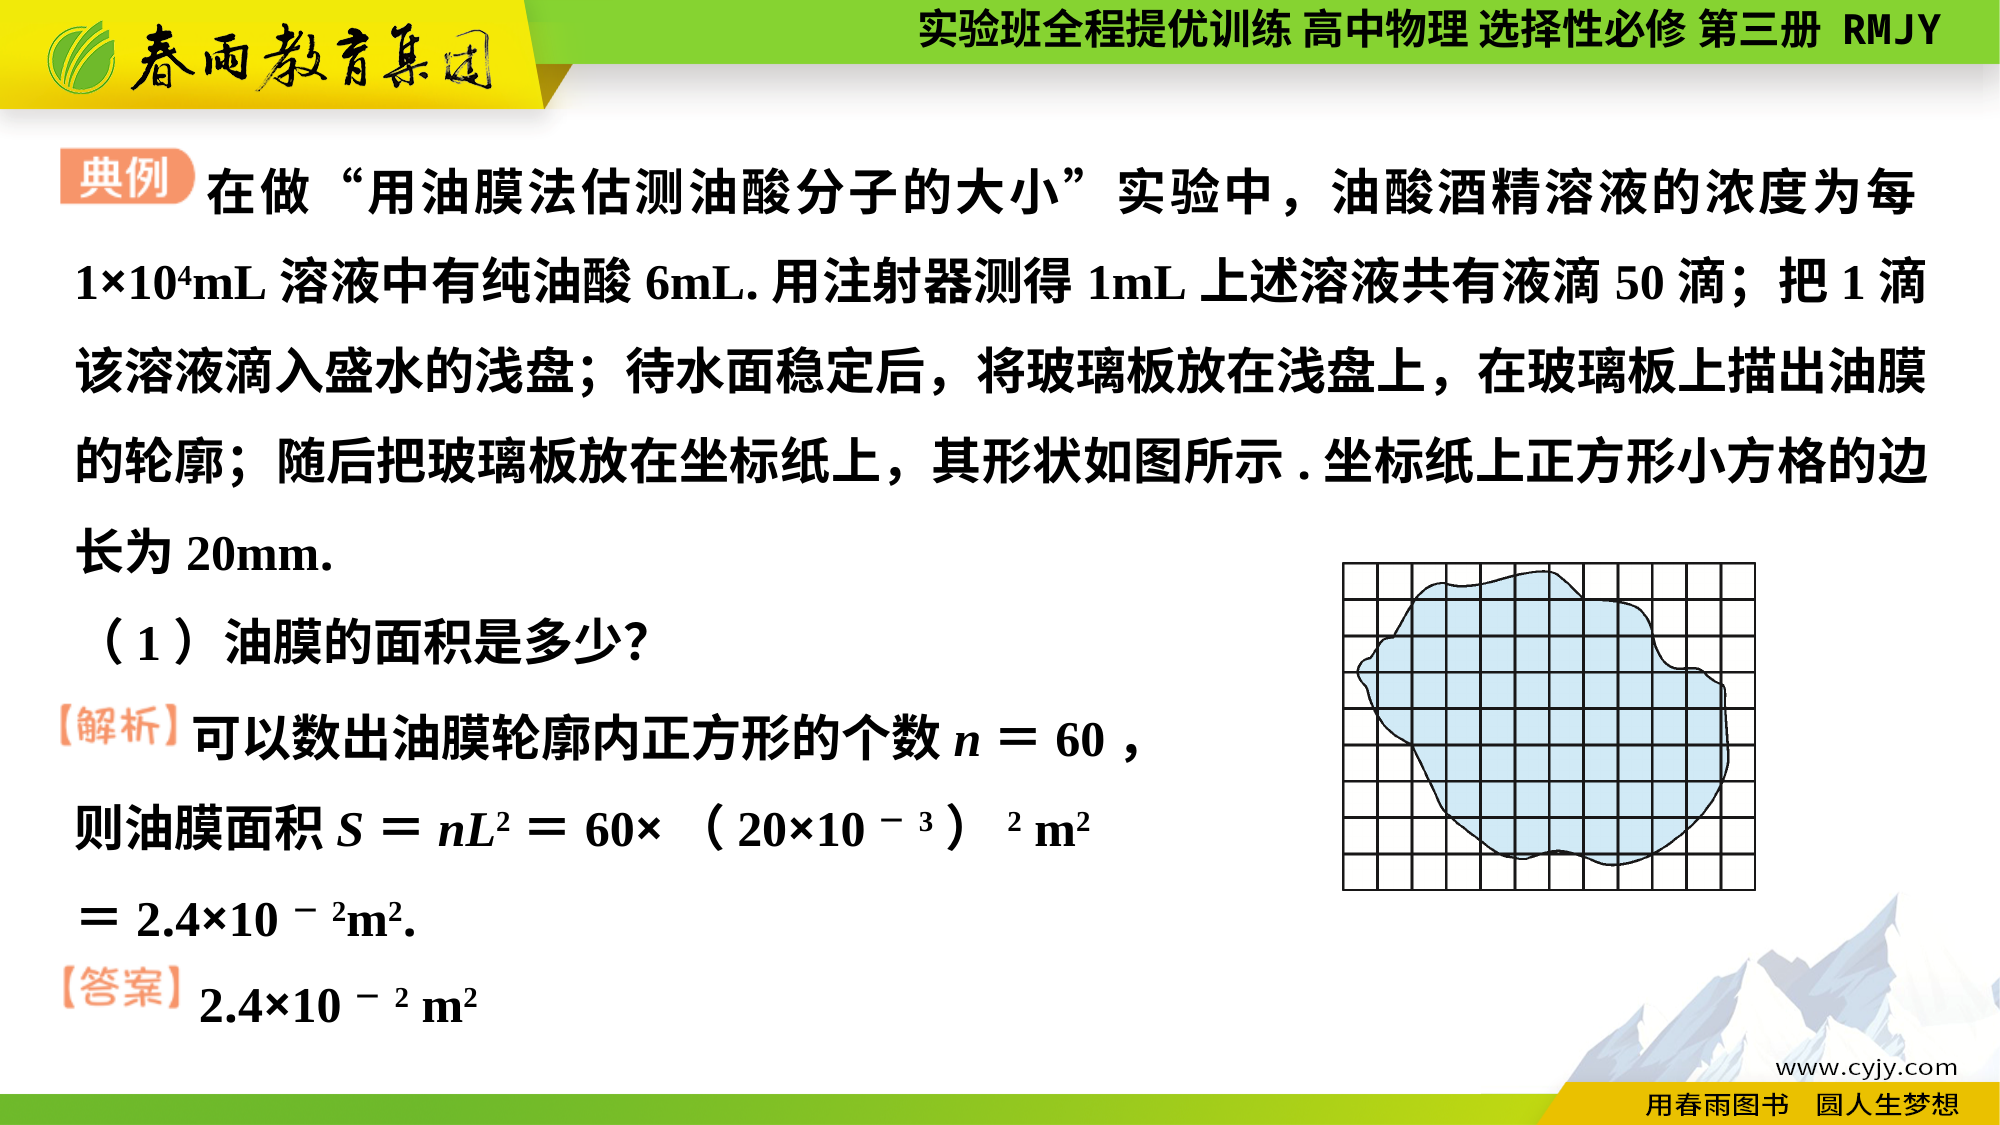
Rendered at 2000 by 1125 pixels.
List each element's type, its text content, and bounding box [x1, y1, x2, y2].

text_box 可以数出油膜轮廓内正方形的个数n＝60， 则油膜面积S＝nL2＝60×（20×10－3）2 m2 ＝2.4×10－2m2. [59, 668, 1944, 954]
list 在做“用油膜法估测油酸分子的大小”实验中，油酸酒精溶液的浓度为每1×104mL溶液中有纯油酸6mL.用注射器测得1mL上述溶液共有液滴50滴；把1滴该溶液滴入盛水的浅盘；待水面稳定后，将玻璃板放在浅盘上，在玻璃板上描出油膜的轮廓；随后把玻璃板放在坐标纸上，其形状如图所示.坐标纸上正方形小方格的边长为20mm. （1）油膜的面积是多少？ [59, 122, 1944, 668]
picture [0, 0, 2000, 1125]
text_box 2.4×10－2 m2 [59, 935, 528, 1041]
